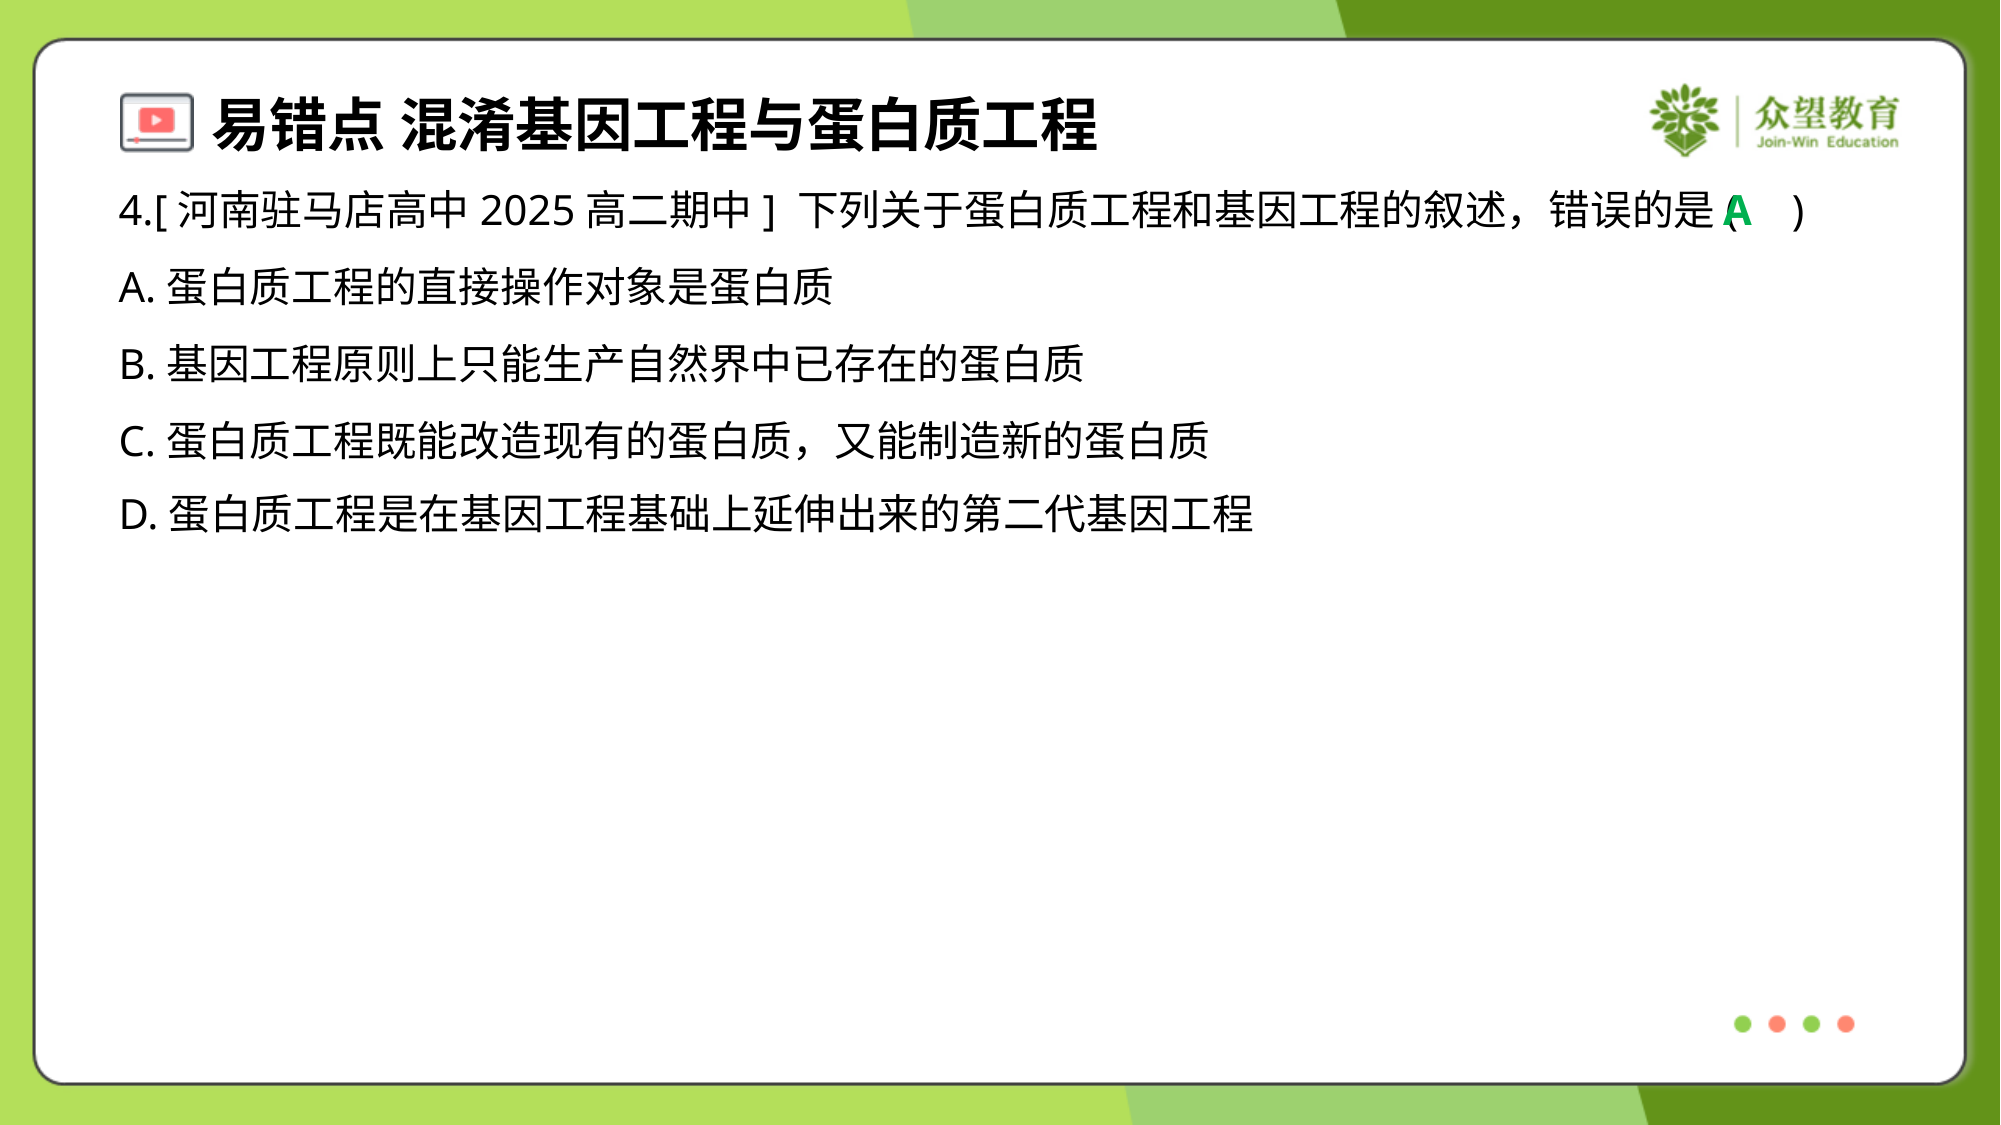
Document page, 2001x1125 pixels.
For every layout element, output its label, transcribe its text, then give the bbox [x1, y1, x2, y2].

text_box 4.[河南驻马店高中2025高二期中] 下列关于蛋白质工程和基因工程的叙述，错误的是( ) [1769, 158, 1883, 226]
text_box A.蛋白质工程的直接操作对象是蛋白质 B.基因工程原则上只能生产自然界中已存在的蛋白质 C.蛋白质工程既能改造现有的蛋白质，又能制造新的蛋白质 D.蛋白质工程是在基因工程基础上延伸出来的第二代基因工程 [118, 235, 1883, 531]
picture [0, 0, 2000, 1125]
text_box A [1706, 158, 1769, 226]
text_box 4.[河南驻马店高中2025高二期中] 下列关于蛋白质工程和基因工程的叙述，错误的是( ) [118, 158, 1706, 226]
